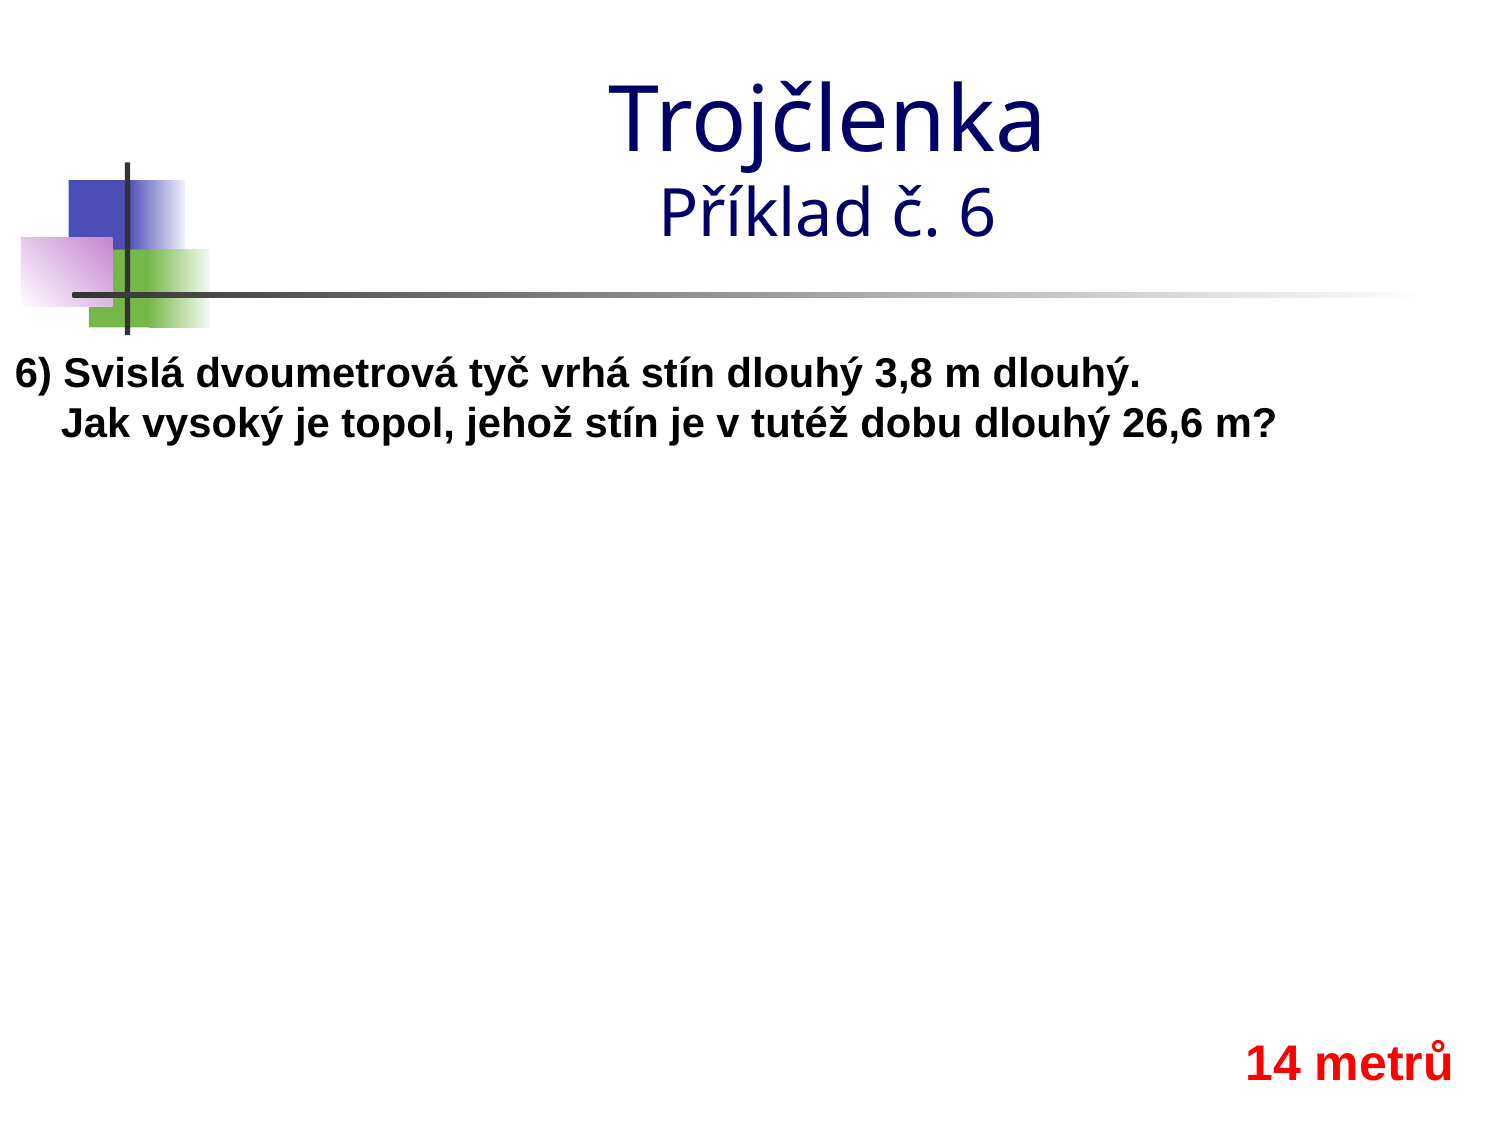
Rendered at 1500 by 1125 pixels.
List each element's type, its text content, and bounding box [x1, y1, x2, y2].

text_box 14 metrů [1230, 1023, 1470, 1098]
text_box 6) Svislá dvoumetrová tyč vrhá stín dlouhý 3,8 m dlouhý. Jak vysoký je topol, jehož stín je v tutéž dobu dlouhý 26,6 m? [0, 338, 1500, 503]
title Trojčlenka Příklad č. 6 [188, 34, 1468, 276]
